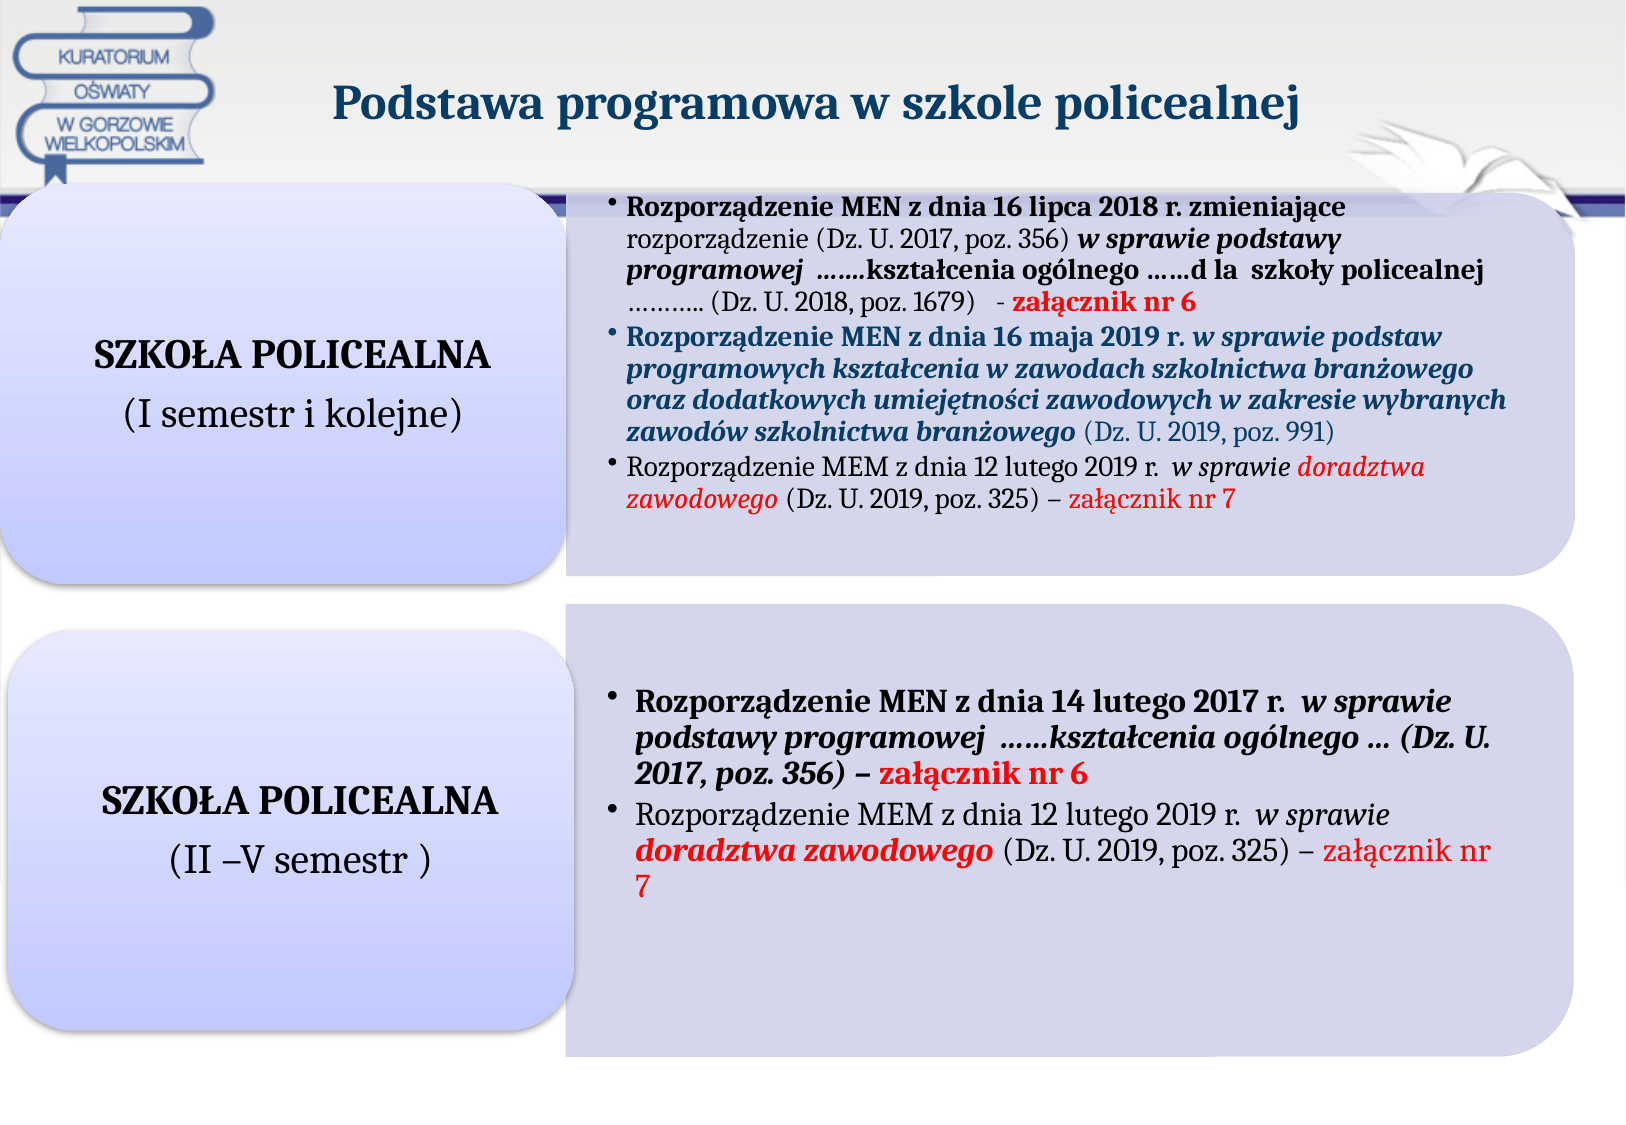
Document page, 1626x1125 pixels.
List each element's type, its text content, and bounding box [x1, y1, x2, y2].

picture [0, 0, 1626, 1125]
title Podstawa programowa w szkole policealnej [317, 23, 1600, 176]
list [0, 184, 1575, 1057]
